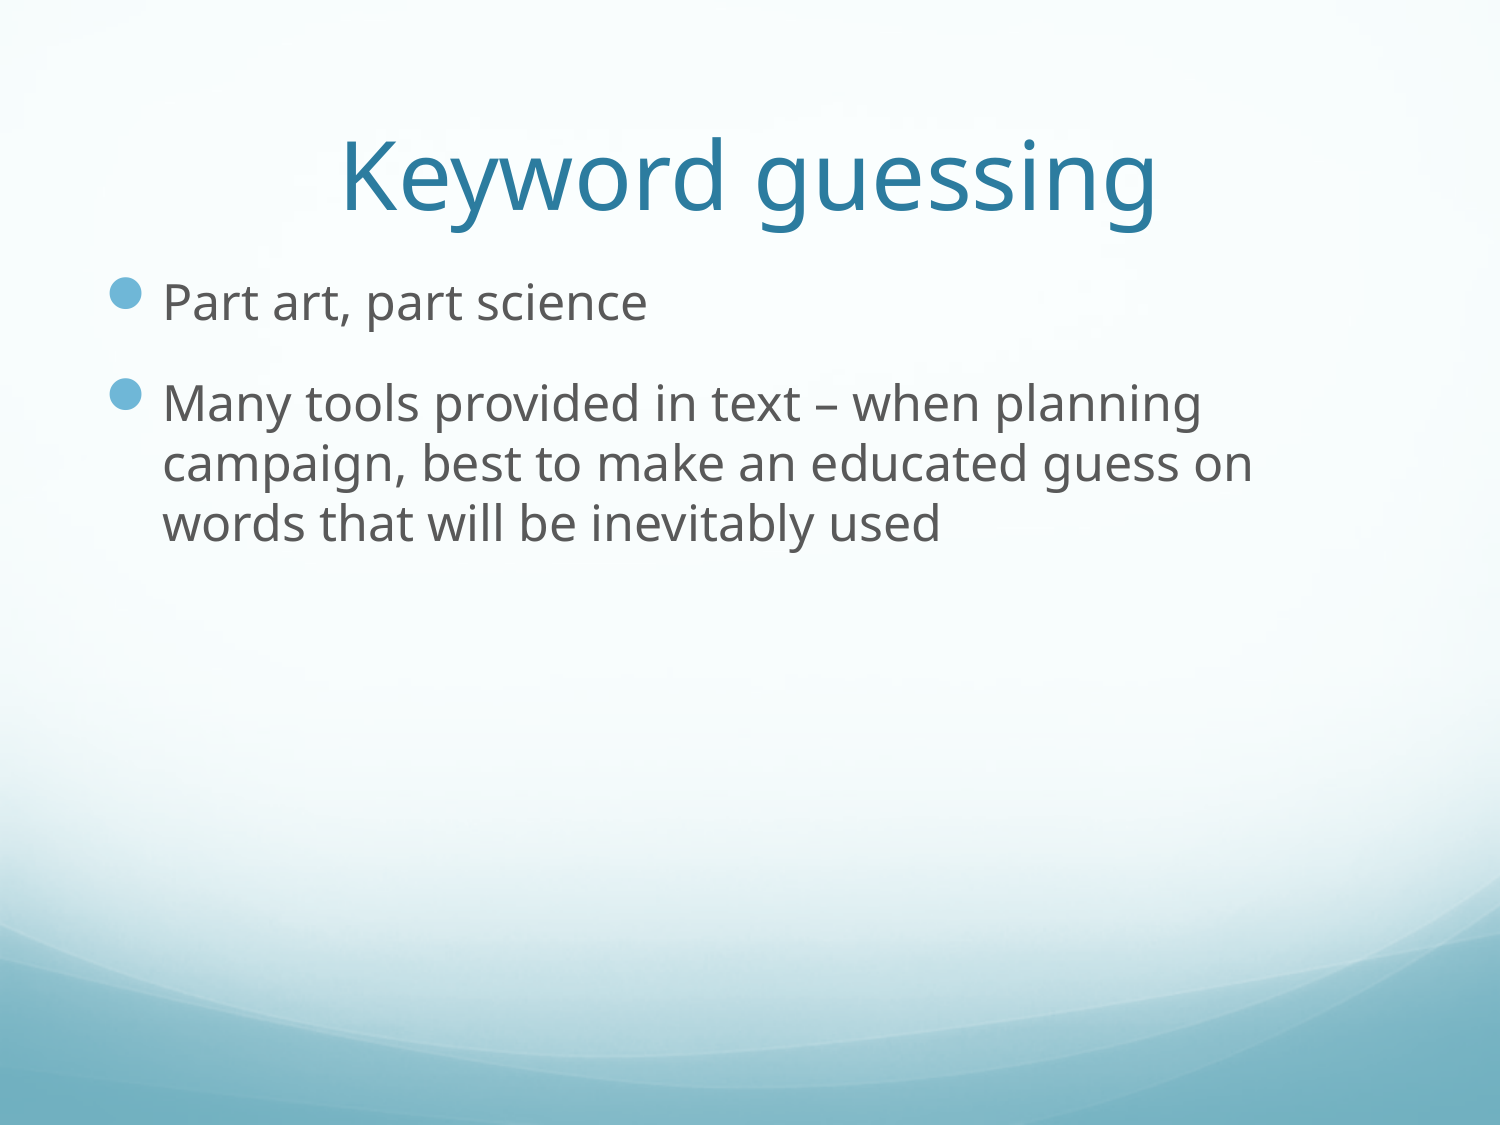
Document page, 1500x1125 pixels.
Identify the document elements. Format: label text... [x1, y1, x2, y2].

list Part art, part science Many tools provided in text – when planning campaign, best to make an educated guess on words that will be inevitably used [90, 262, 1410, 975]
title Keyword guessing [90, 17, 1410, 237]
